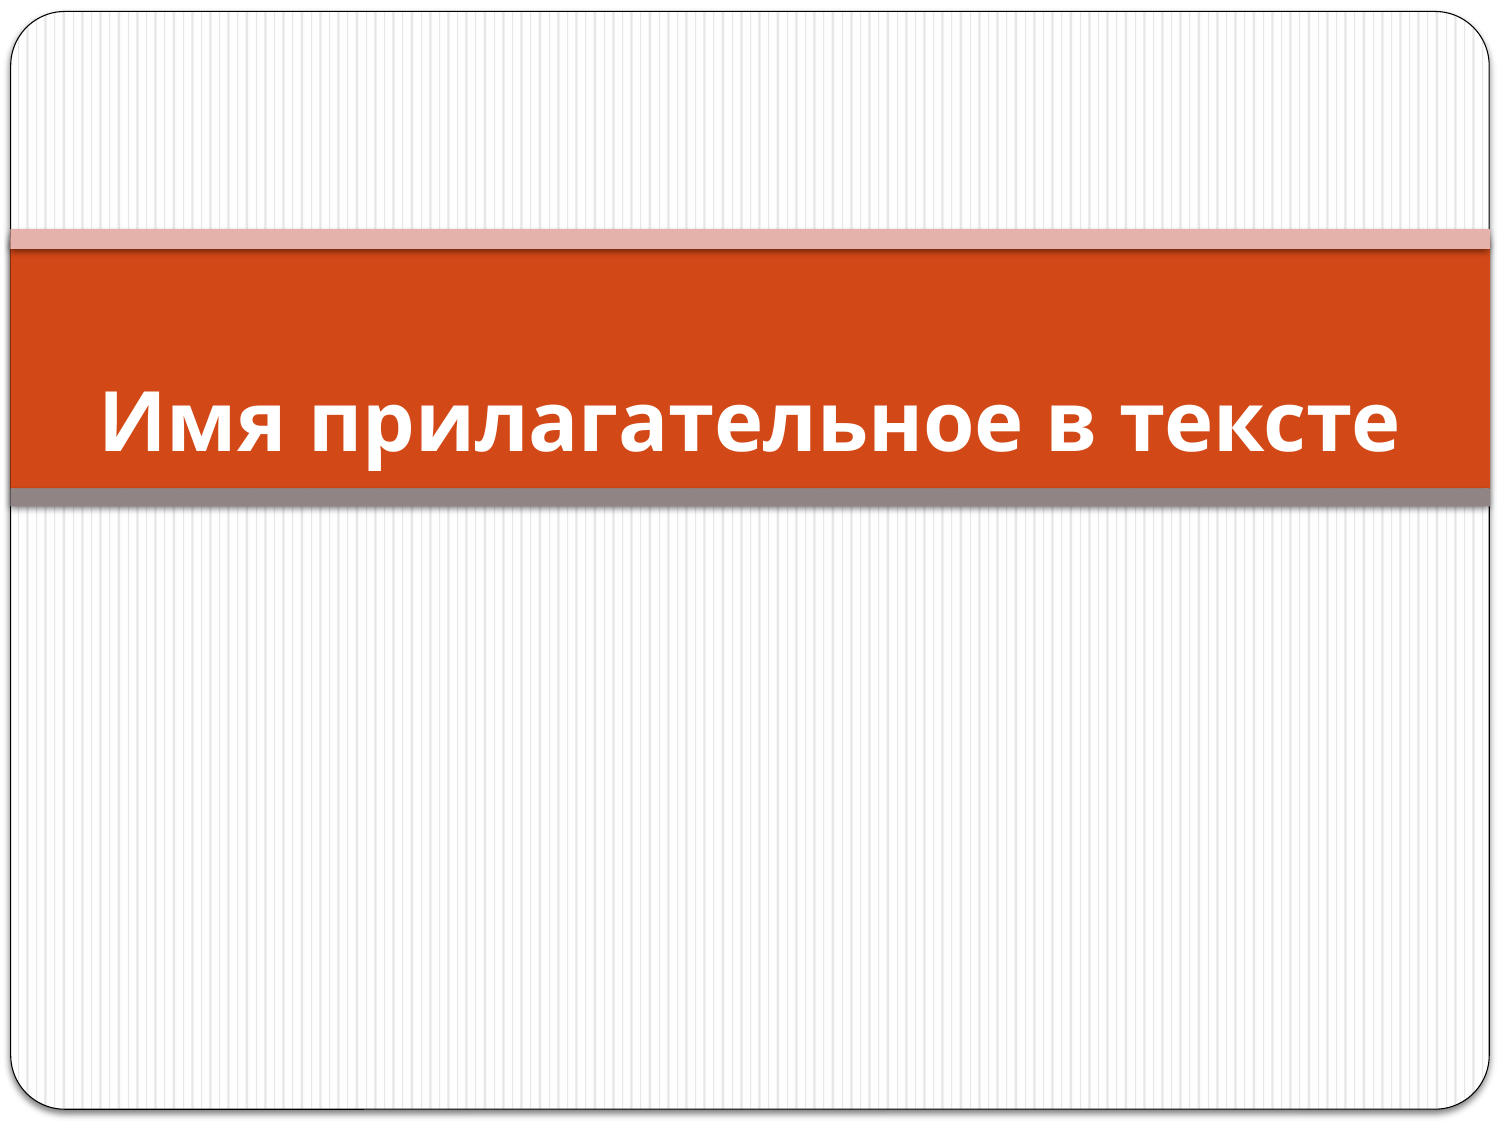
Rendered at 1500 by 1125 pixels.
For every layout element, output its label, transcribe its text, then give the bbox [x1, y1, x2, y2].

title Имя прилагательное в тексте [75, 247, 1425, 598]
